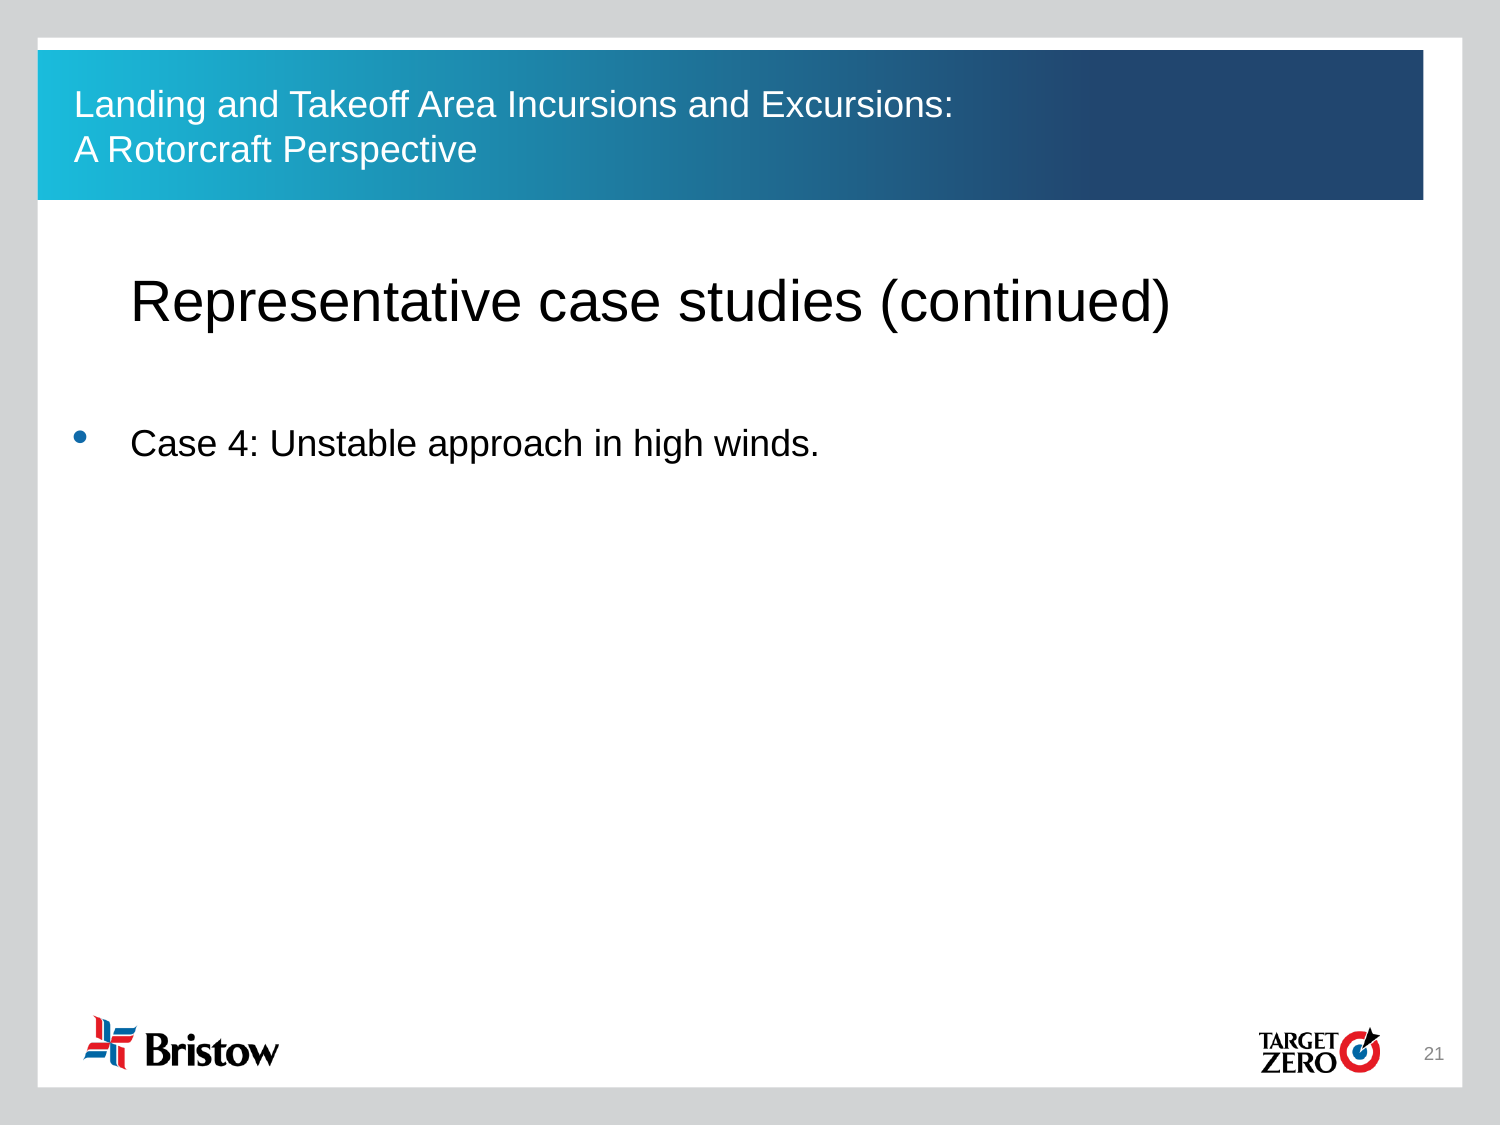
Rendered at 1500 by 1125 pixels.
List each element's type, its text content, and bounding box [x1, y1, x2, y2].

picture [1259, 1027, 1380, 1073]
text_box Representative case studies (continued) Case 4: Unstable approach in high winds. [73, 255, 1424, 998]
text_box Landing and Takeoff Area Incursions and Excursions: A Rotorcraft Perspective [73, 50, 1424, 200]
picture [83, 1015, 279, 1070]
